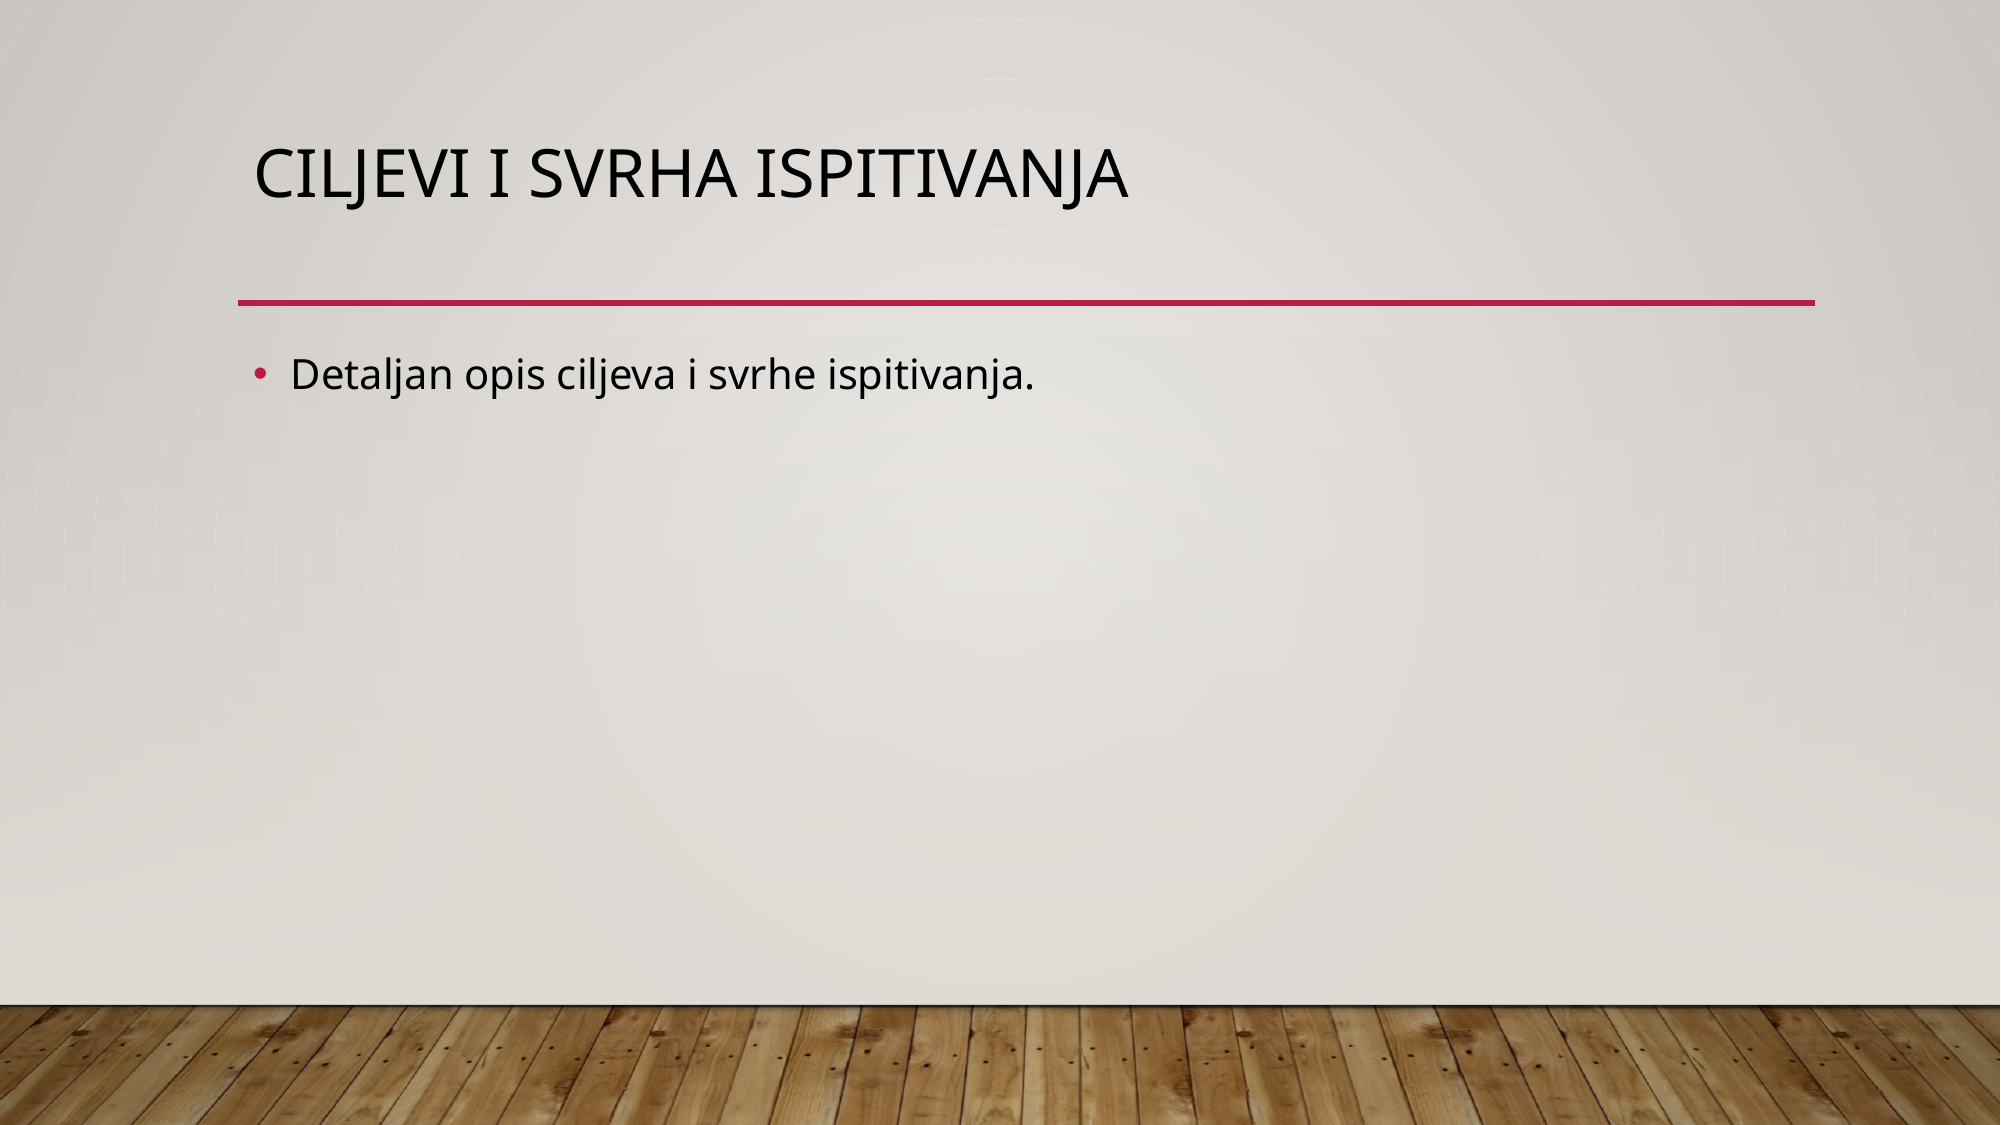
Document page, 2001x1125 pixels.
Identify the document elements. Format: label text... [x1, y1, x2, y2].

picture [0, 1005, 2000, 1125]
list Detaljan opis ciljeva i svrhe ispitivanja. [238, 330, 1814, 897]
title Ciljevi i svrha ispitivanja [238, 131, 1814, 305]
